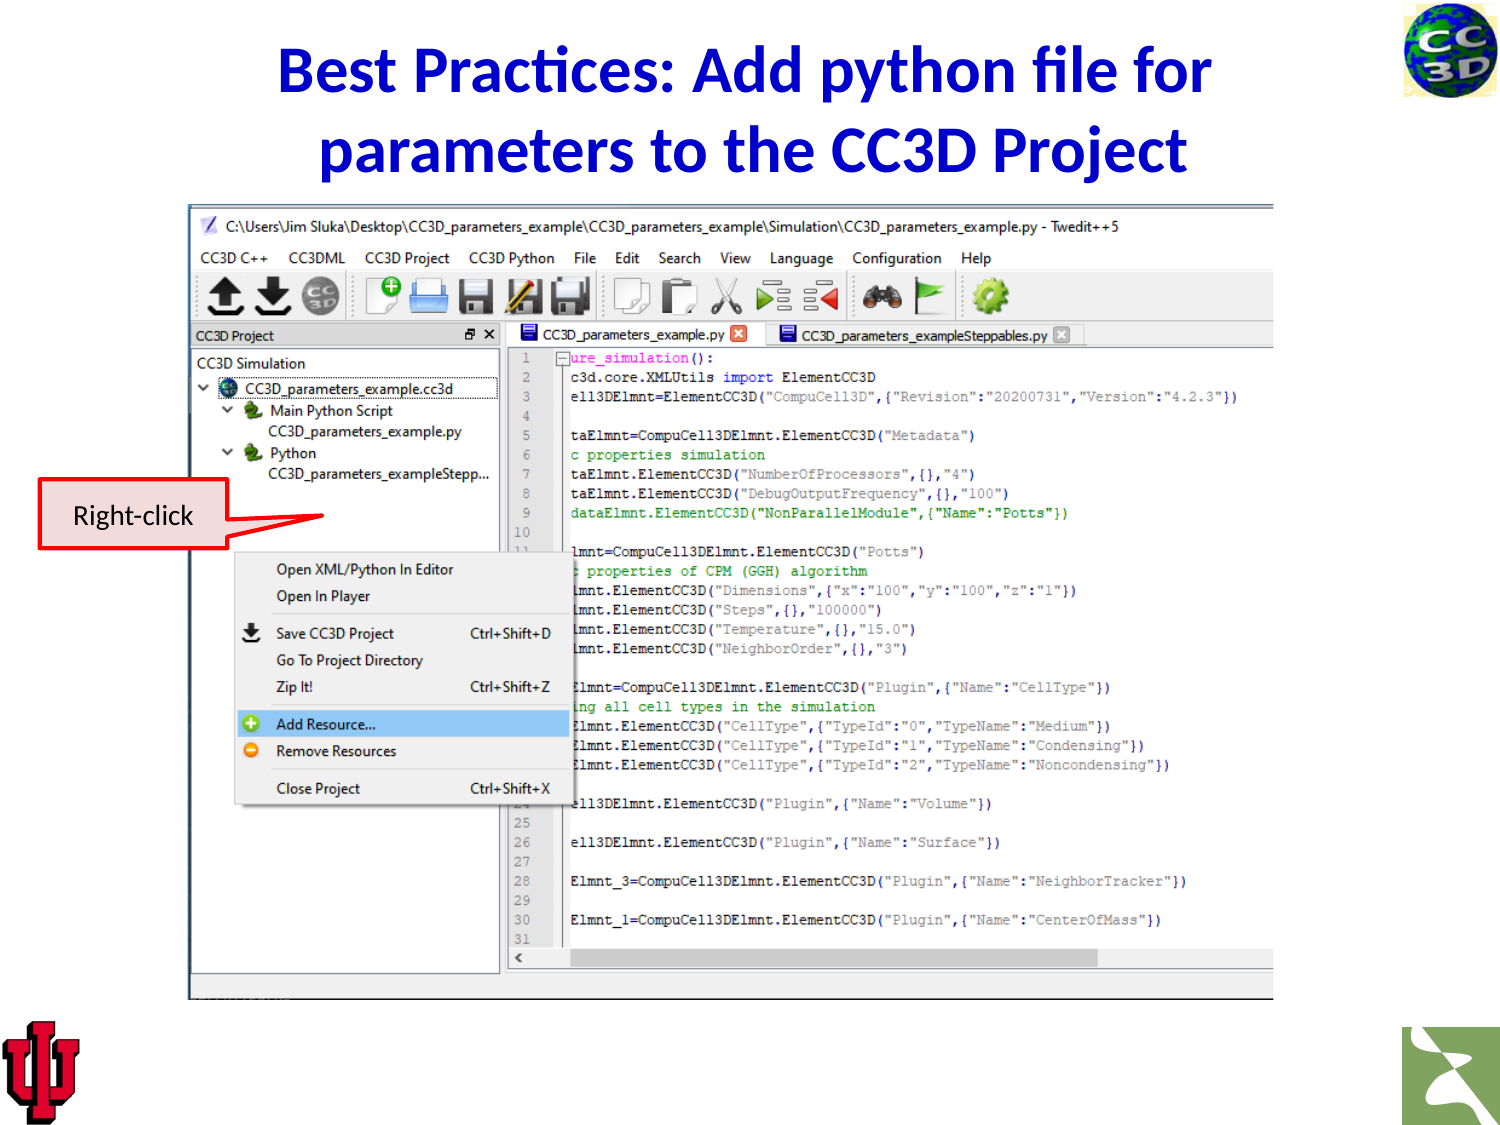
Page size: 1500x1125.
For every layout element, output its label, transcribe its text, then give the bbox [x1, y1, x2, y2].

picture [0, 1020, 80, 1125]
picture [1402, 1027, 1500, 1125]
title Best Practices: Add python file for parameters to the CC3D Project [78, 12, 1429, 200]
text_box Right-click [37, 477, 182, 551]
picture [1402, 0, 1500, 102]
picture [187, 204, 1274, 1001]
